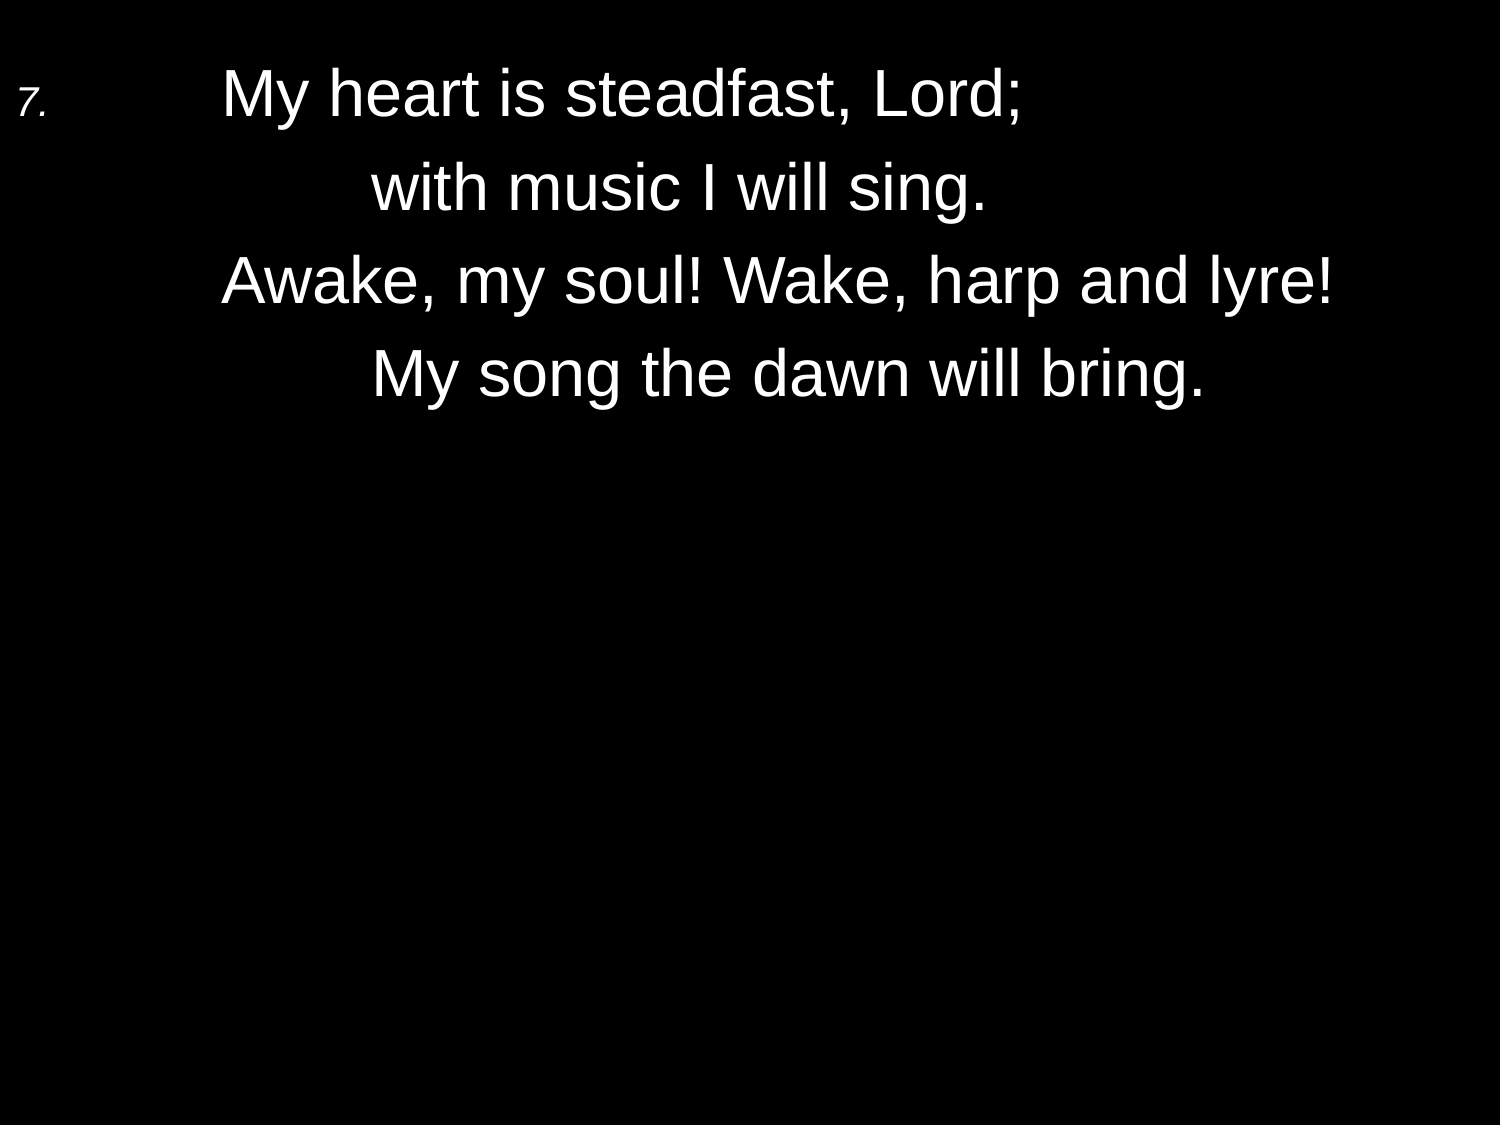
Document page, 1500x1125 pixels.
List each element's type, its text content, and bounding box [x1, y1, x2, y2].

list 7. My heart is steadfast, Lord; with music I will sing. Awake, my soul! Wake, harp and lyre! My song the dawn will bring. [0, 42, 1500, 1047]
